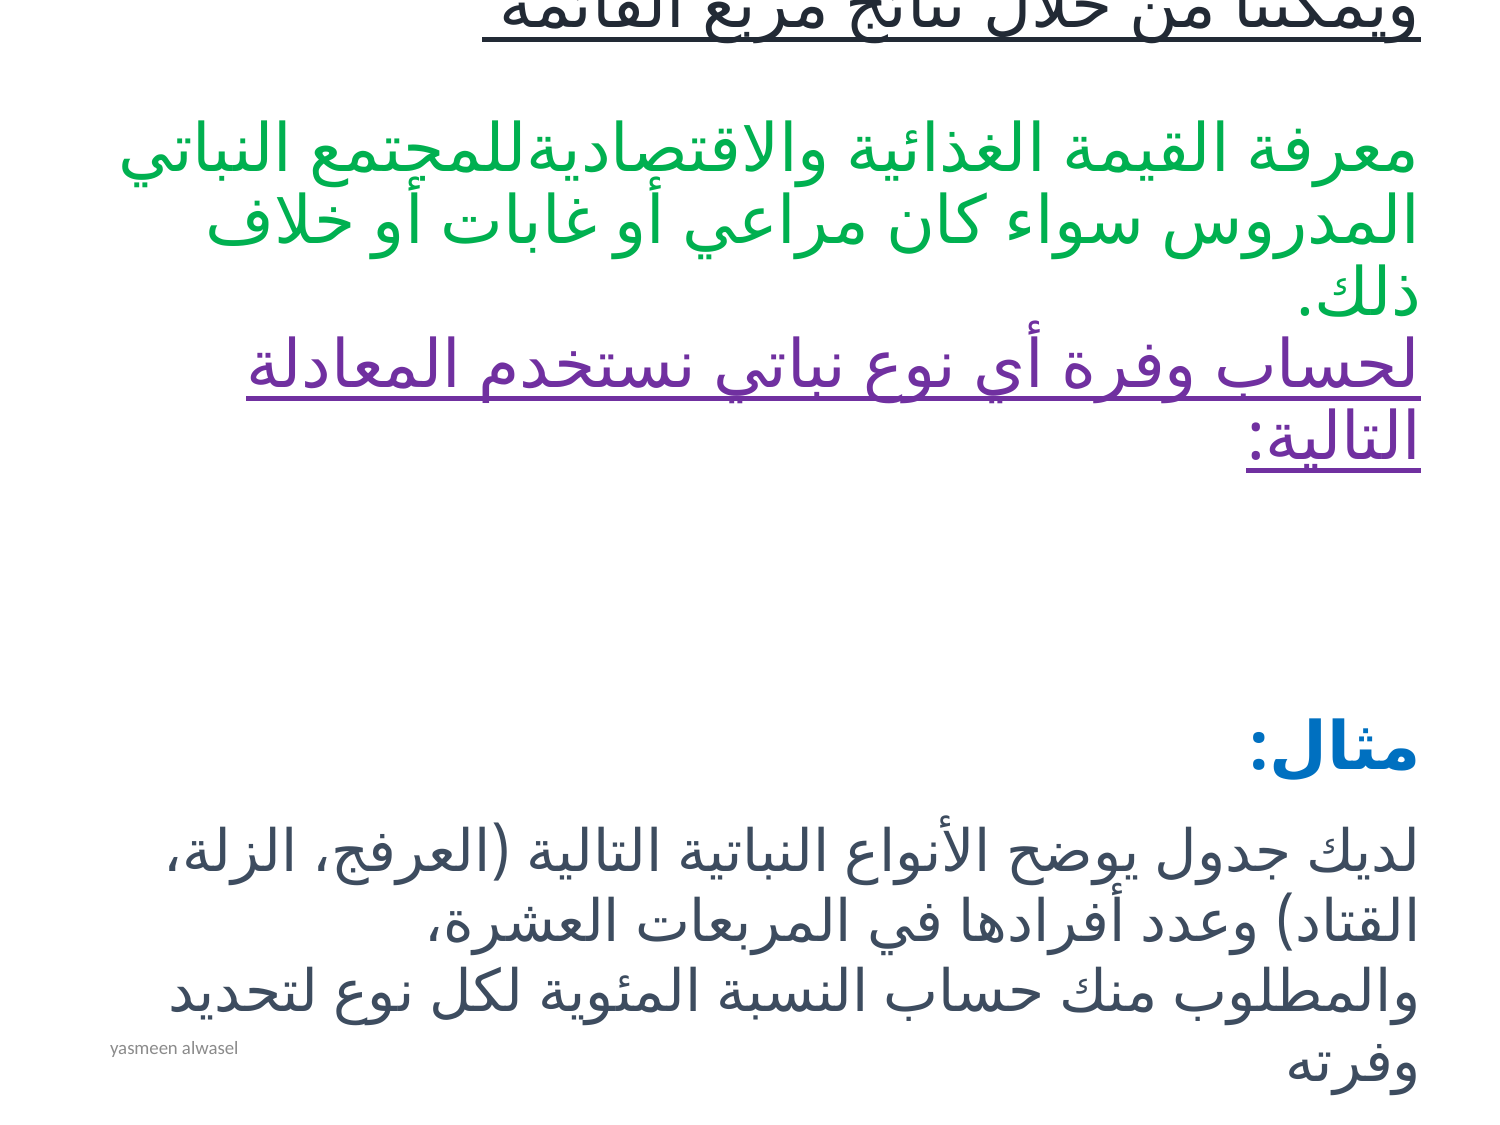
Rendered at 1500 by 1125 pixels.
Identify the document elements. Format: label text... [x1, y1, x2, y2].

footer yasmeen alwasel [29, 1011, 319, 1083]
subtitle مثال: لديك جدول يوضح الأنواع النباتية التالية (العرفج، الزلة، القتاد) وعدد أفرادها في المربعات العشرة، والمطلوب منك حساب النسبة المئوية لكل نوع لتحديد وفرته [147, 704, 1437, 1047]
